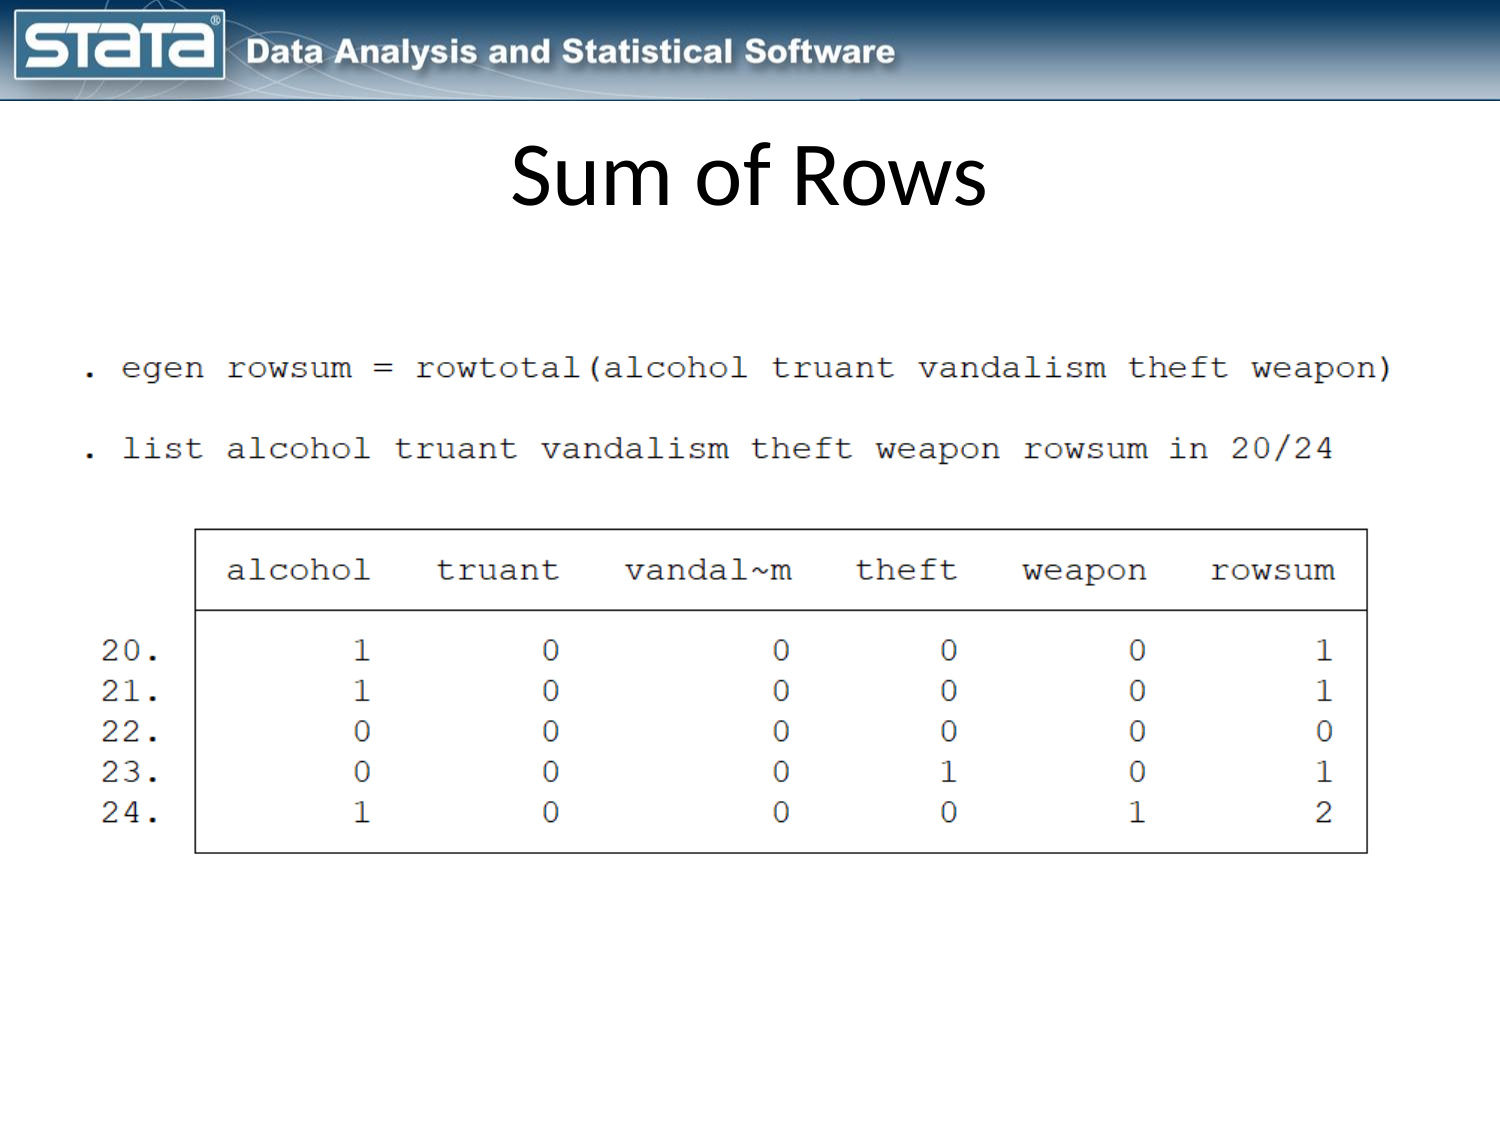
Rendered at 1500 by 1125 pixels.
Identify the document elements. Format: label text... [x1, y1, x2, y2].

picture [0, 0, 1500, 99]
title Sum of Rows [0, 99, 1500, 238]
picture [74, 349, 1407, 876]
